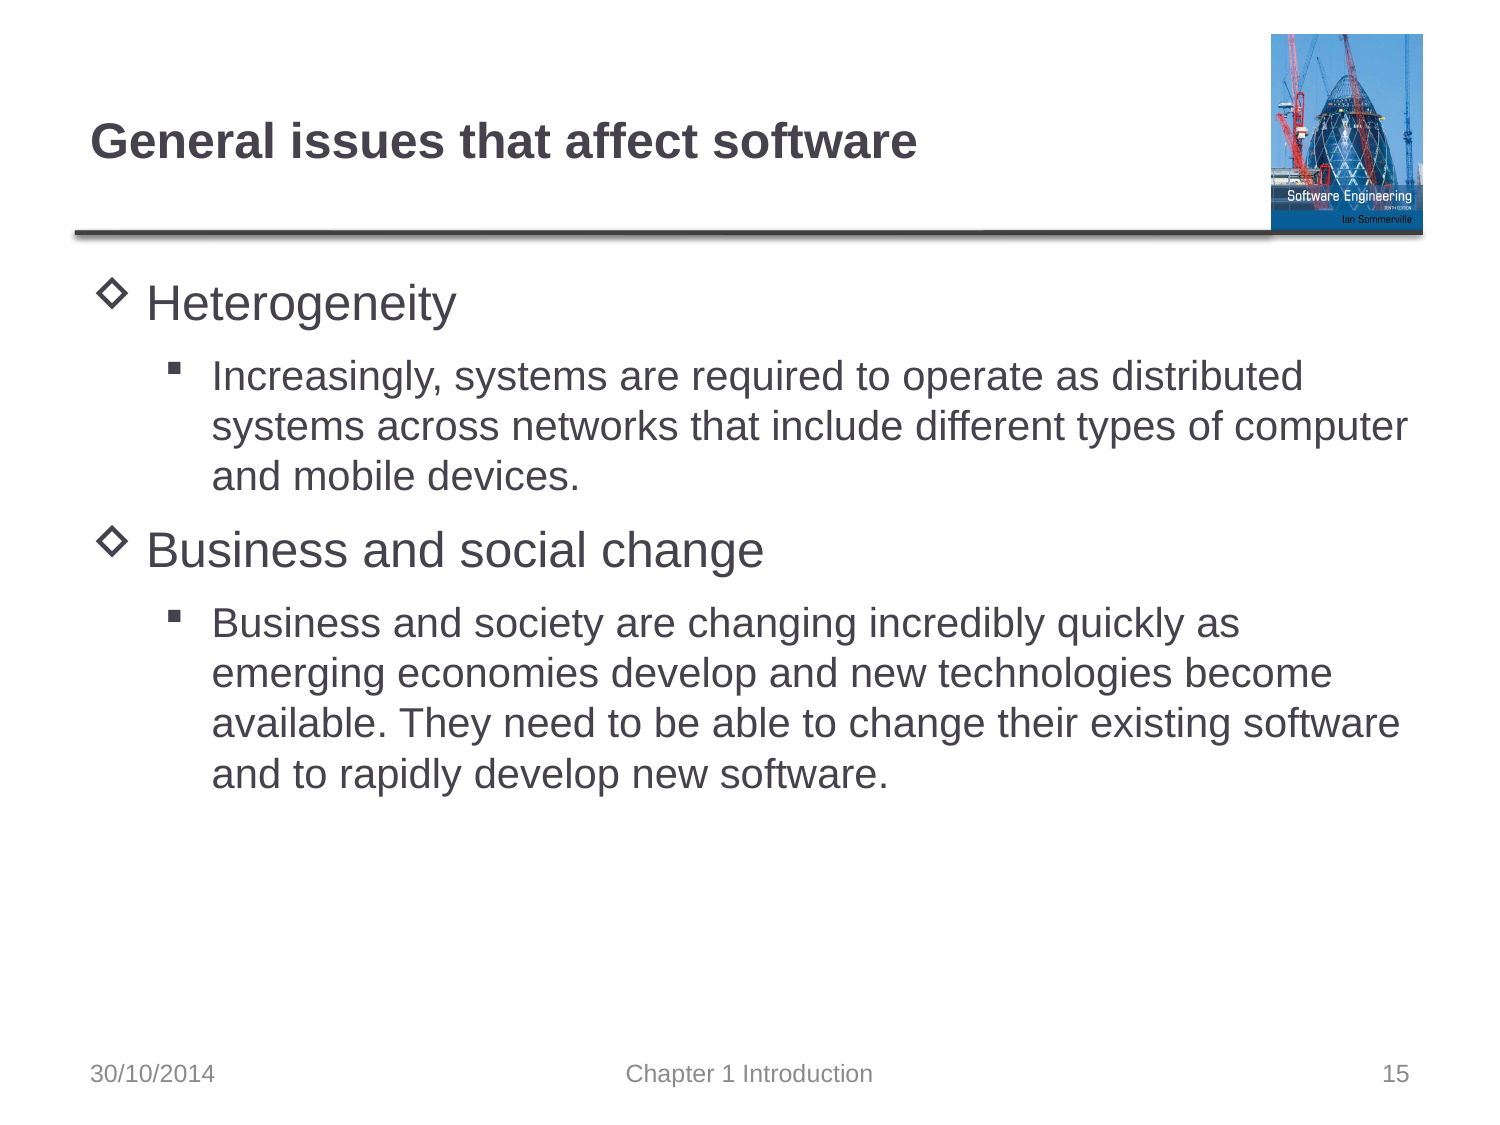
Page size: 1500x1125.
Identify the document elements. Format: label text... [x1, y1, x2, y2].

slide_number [75, 1042, 425, 1103]
picture [1271, 34, 1423, 230]
slide_number 15 [1074, 1042, 1425, 1103]
list Heterogeneity Increasingly, systems are required to operate as distributed systems across networks that include different types of computer and mobile devices. Business and social change Business and society are changing incredibly quickly as emerging economies develop and new technologies become available. They need to be able to change their existing software and to rapidly develop new software. [75, 262, 1425, 1005]
title General issues that affect software [74, 44, 1272, 233]
footer Chapter 1 Introduction [512, 1042, 988, 1103]
